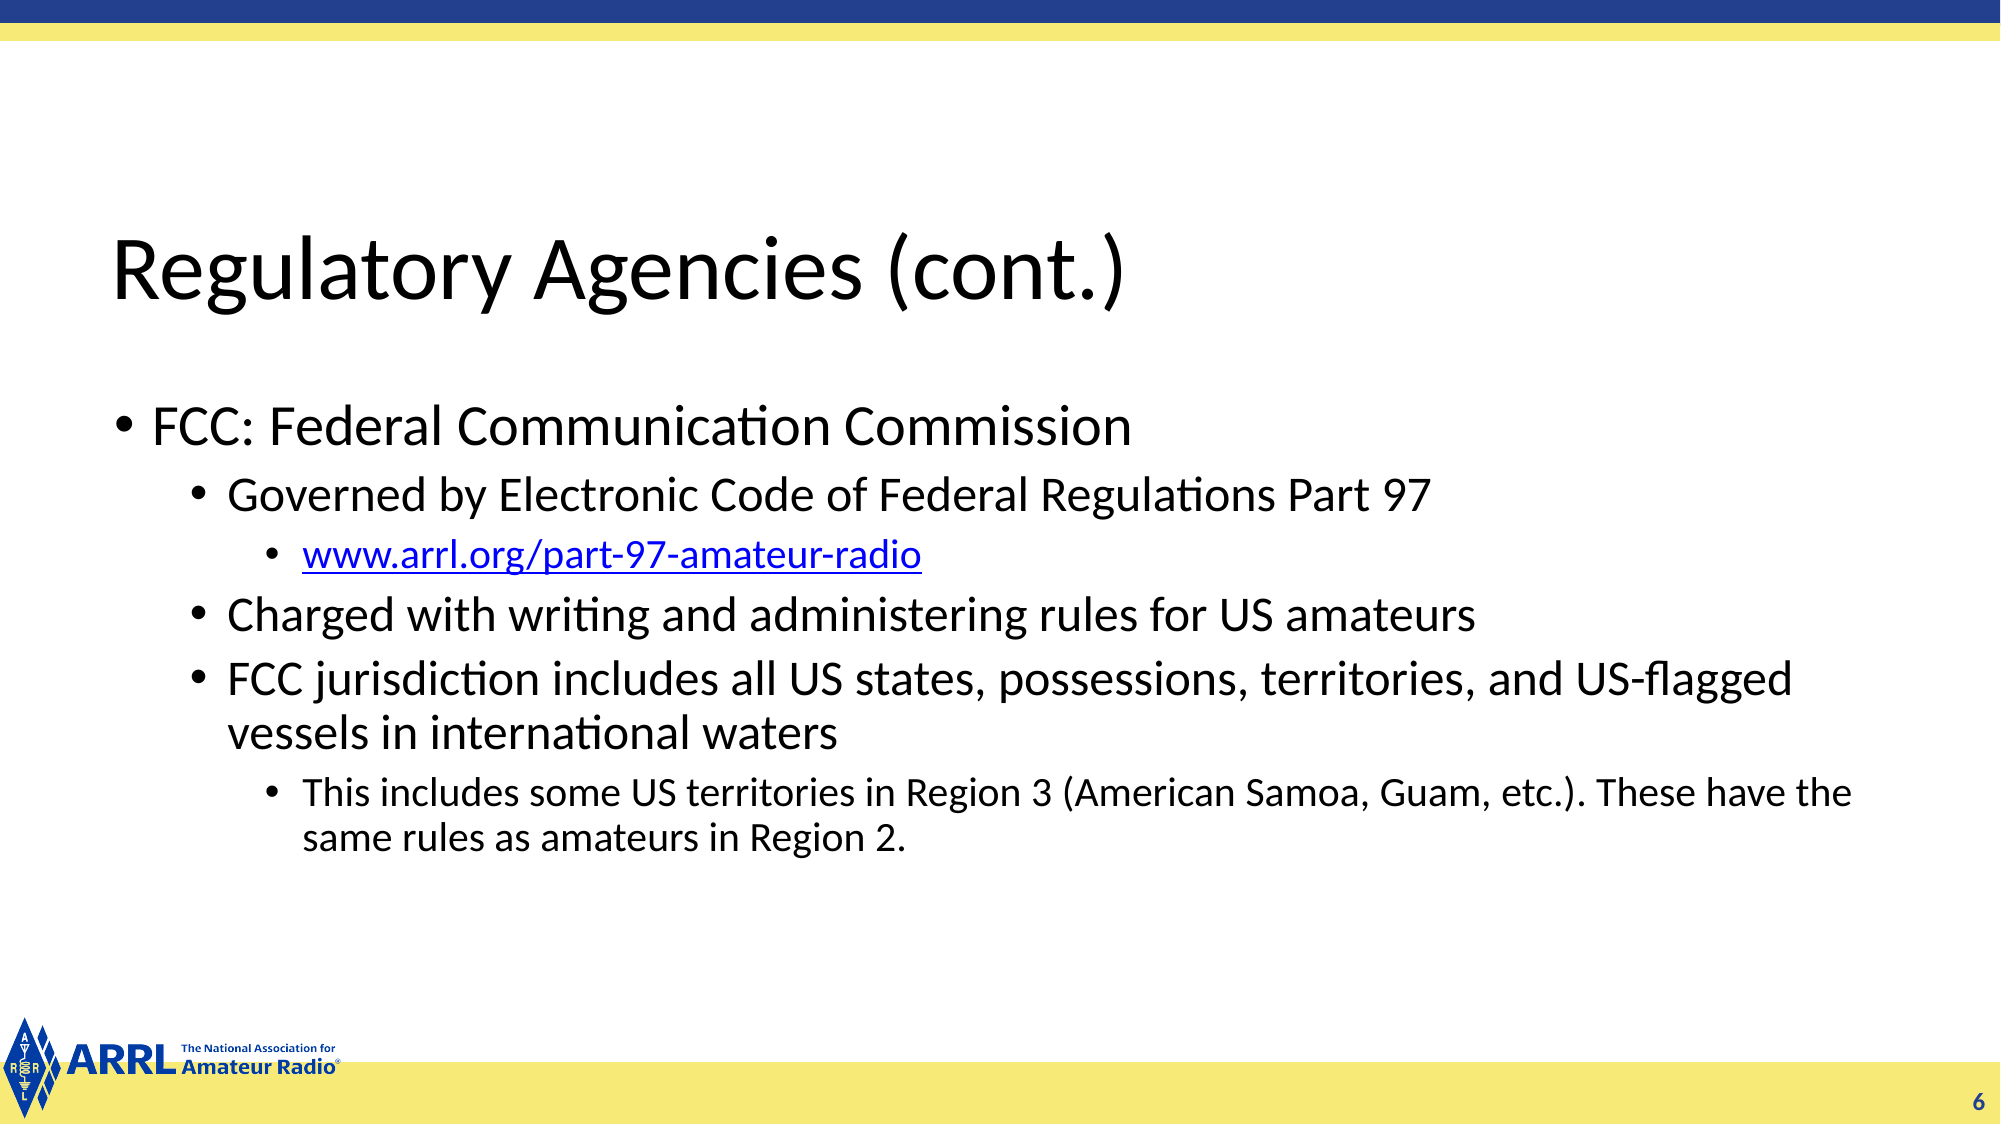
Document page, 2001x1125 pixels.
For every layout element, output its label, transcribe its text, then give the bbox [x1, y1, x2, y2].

title Regulatory Agencies (cont.) [96, 212, 1897, 356]
picture [1, 1015, 342, 1121]
list FCC: Federal Communication Commission Governed by Electronic Code of Federal Regulations Part 97 www.arrl.org/part-97-amateur-radio Charged with writing and administering rules for US amateurs FCC jurisdiction includes all US states, possessions, territories, and US-flagged vessels in international waters This includes some US territories in Region 3 (American Samoa, Guam, etc.). These have the same rules as amateurs in Region 2. [99, 387, 1900, 1075]
